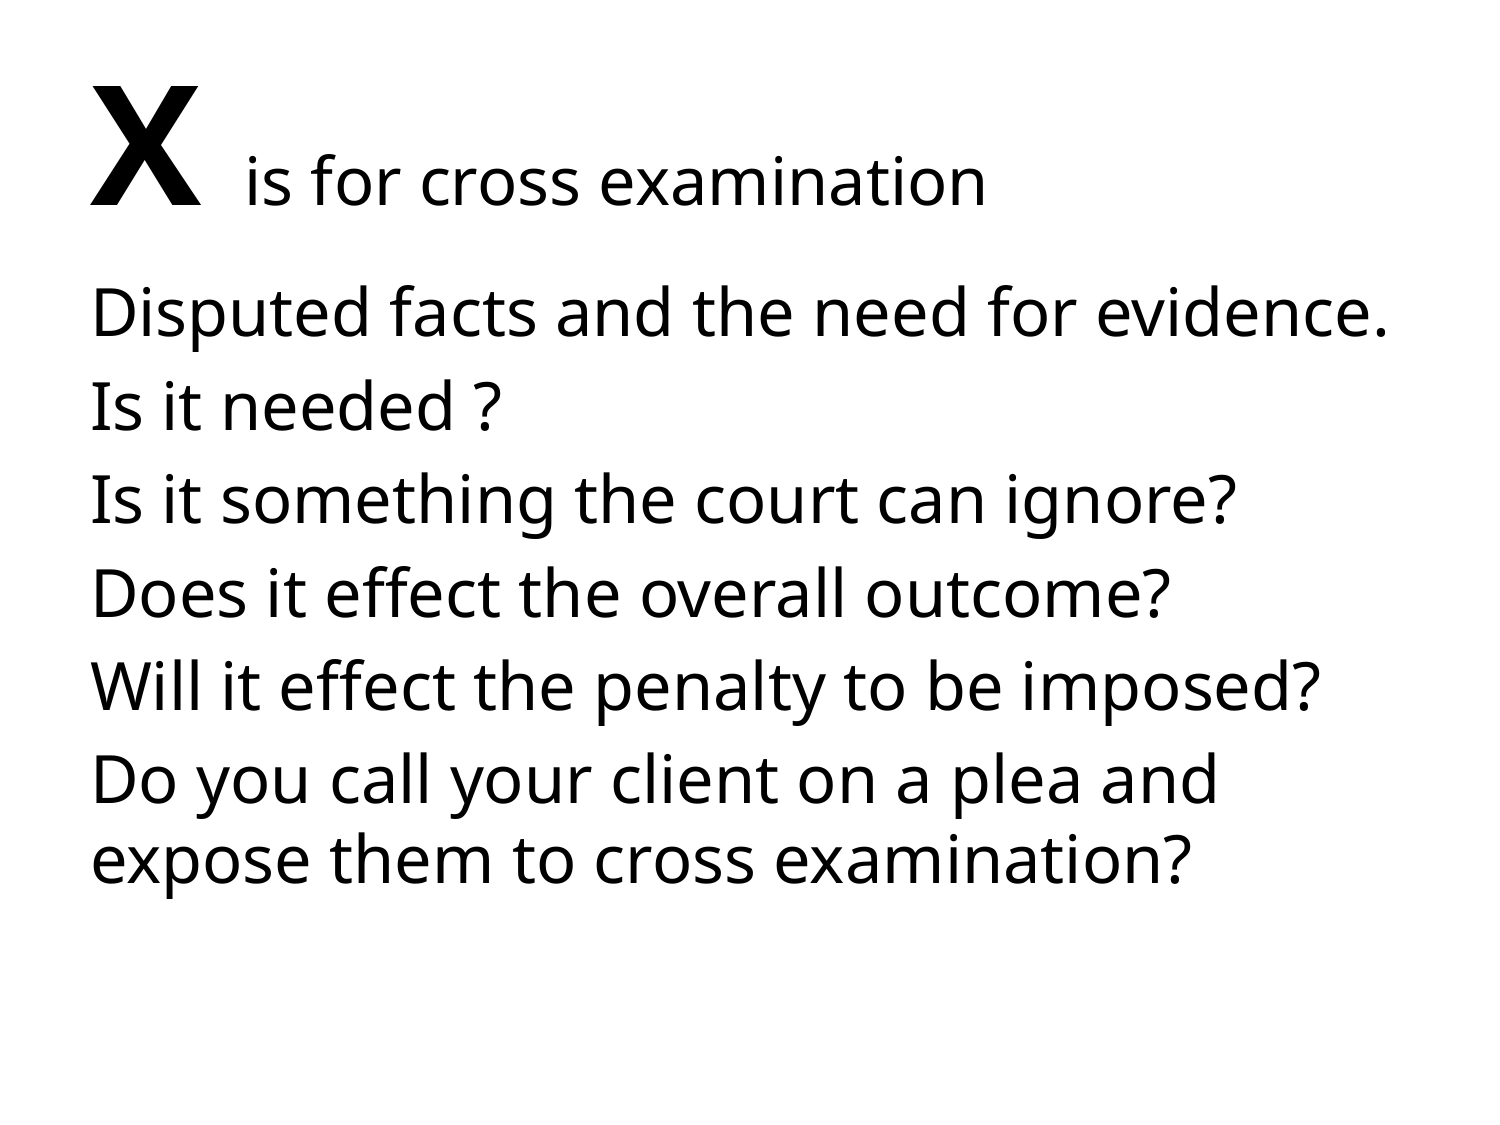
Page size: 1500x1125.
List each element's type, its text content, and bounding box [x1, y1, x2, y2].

list Disputed facts and the need for evidence. Is it needed ? Is it something the court can ignore? Does it effect the overall outcome? Will it effect the penalty to be imposed? Do you call your client on a plea and expose them to cross examination? [75, 262, 1425, 1005]
title X is for cross examination [75, 45, 1425, 233]
